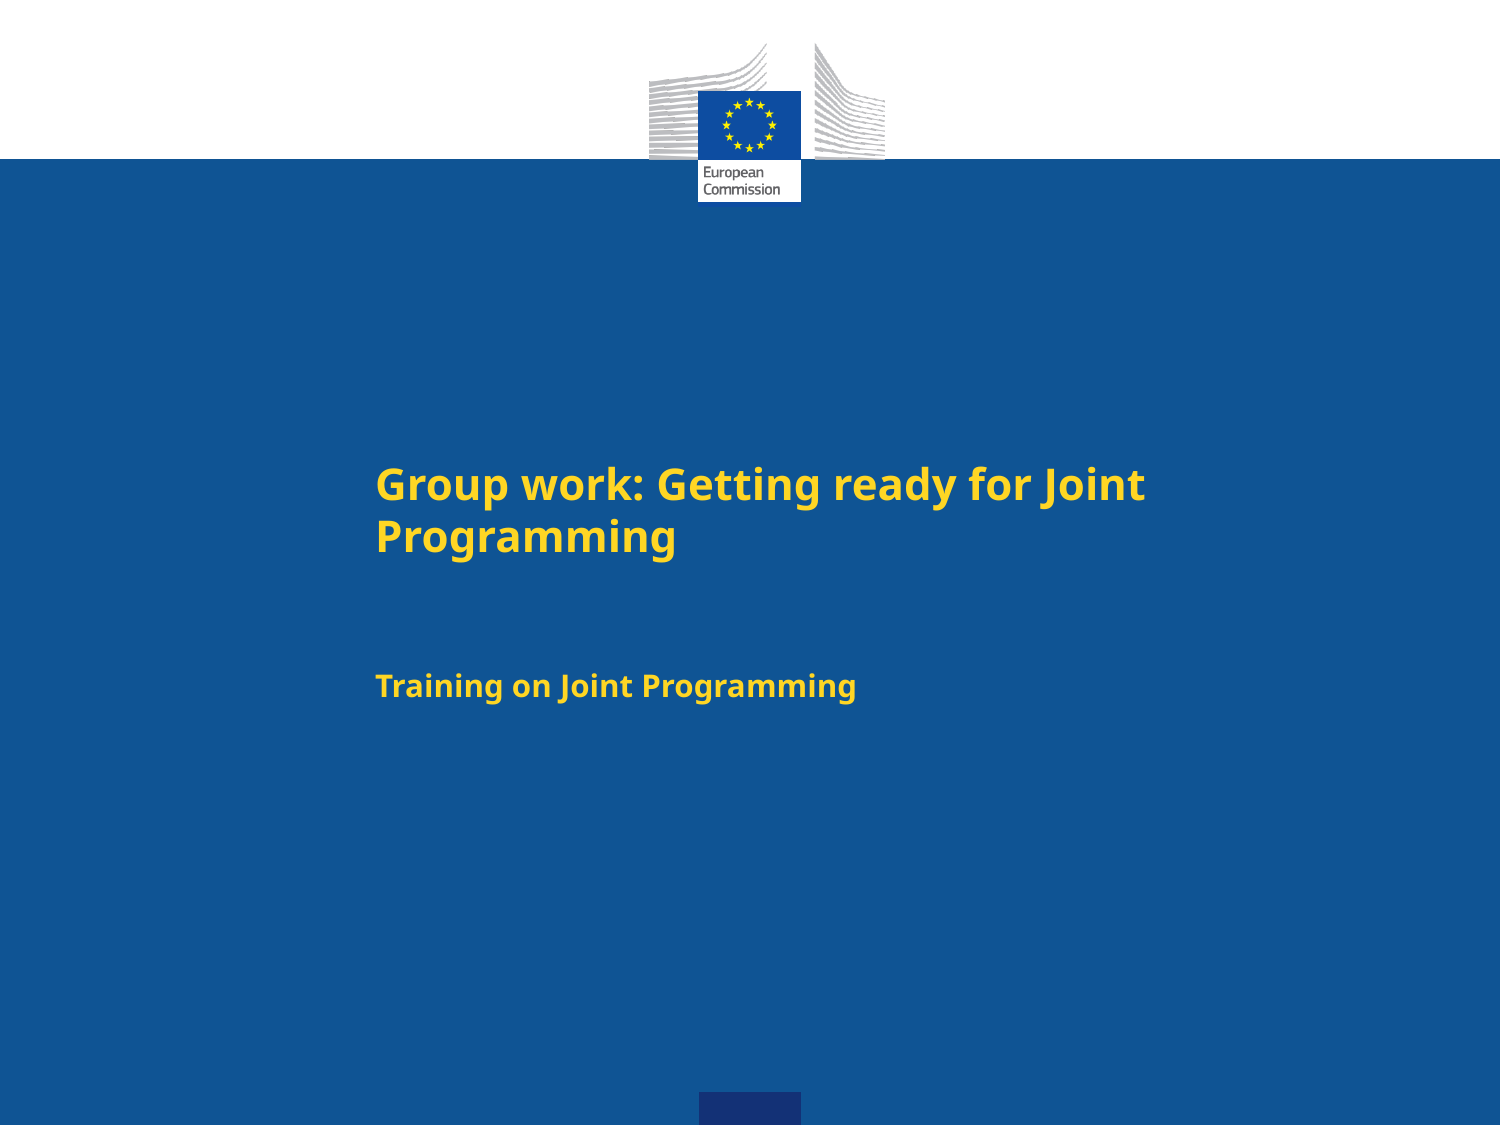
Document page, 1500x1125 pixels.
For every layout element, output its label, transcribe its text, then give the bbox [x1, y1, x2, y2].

title Group work: Getting ready for Joint Programming Training on Joint Programming [360, 394, 1291, 767]
